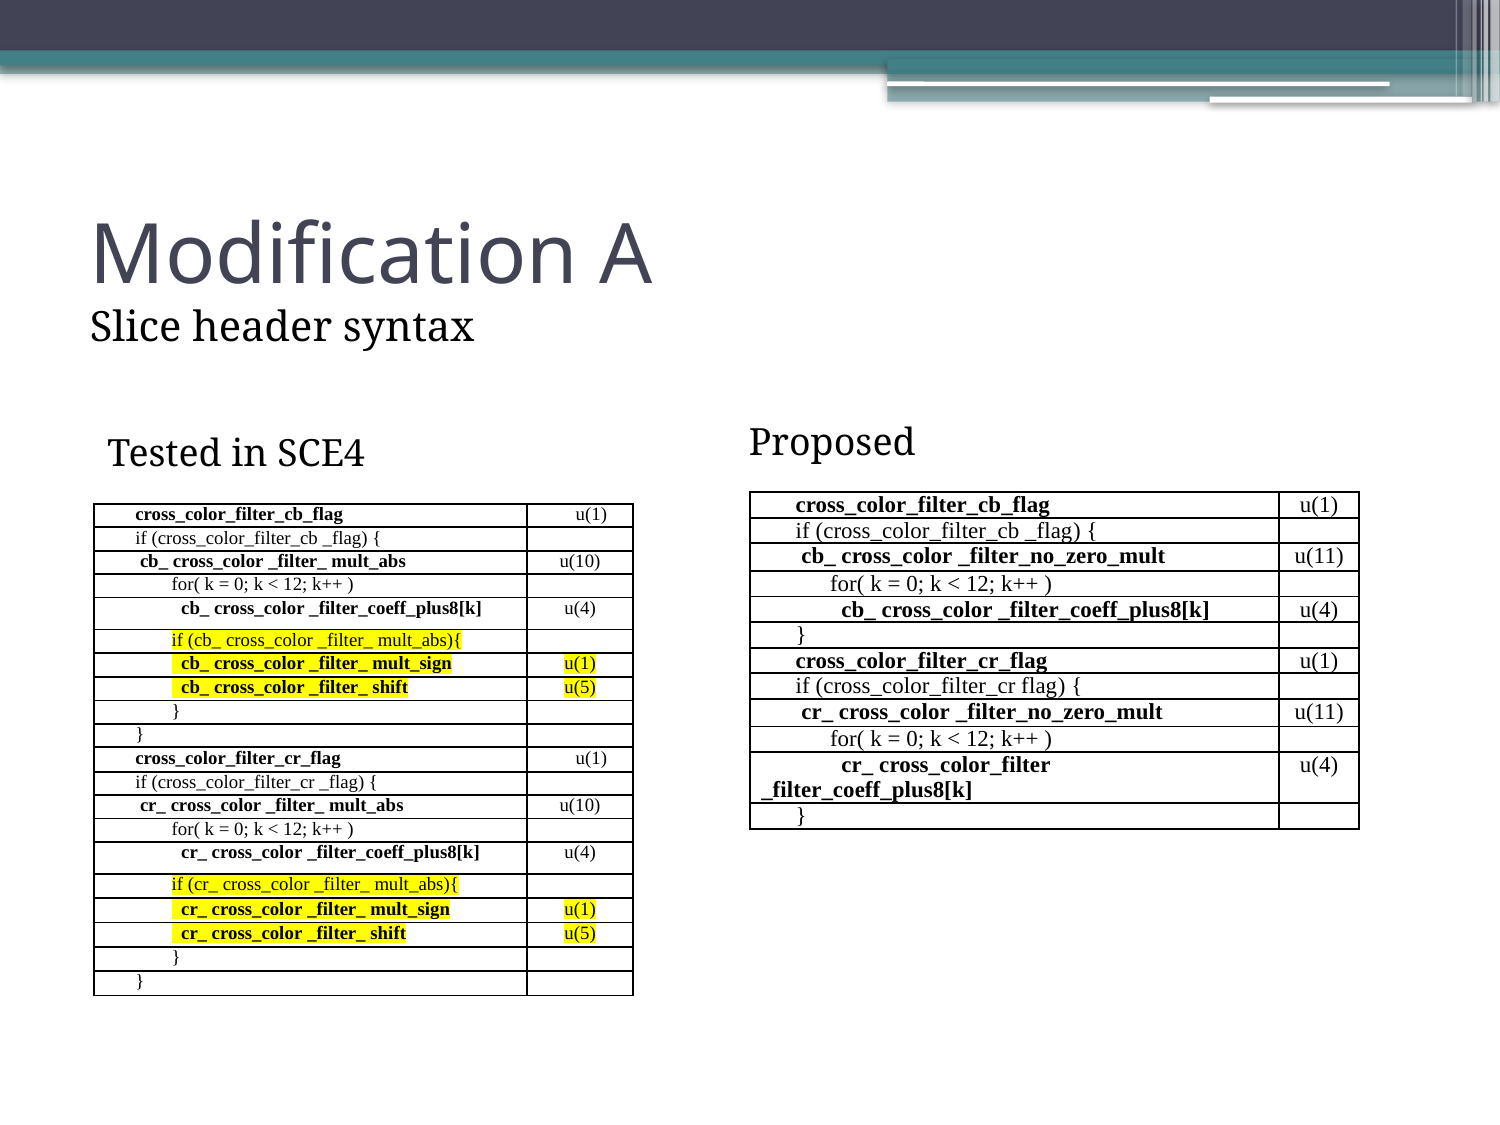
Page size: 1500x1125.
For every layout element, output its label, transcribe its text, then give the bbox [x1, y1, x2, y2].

table_cell } [95, 948, 526, 970]
table_cell cb_ cross_color _filter_ mult_abs [95, 552, 526, 573]
table_cell [1280, 727, 1358, 751]
table_header u(1) [528, 505, 632, 526]
table_cell } [751, 623, 1278, 647]
table_cell [1280, 572, 1358, 596]
table_cell cb_ cross_color _filter_coeff_plus8[k] [95, 598, 526, 629]
table_cell for( k = 0; k < 12; k++ ) [95, 819, 526, 841]
table_cell u(10) [528, 796, 632, 818]
table_cell cr_ cross_color _filter_no_zero_mult [751, 700, 1278, 726]
table_cell cb_ cross_color _filter_ shift [95, 678, 526, 700]
table_cell [1280, 804, 1358, 828]
table_cell if (cross_color_filter_cr _flag) { [95, 773, 526, 794]
table_cell u(5) [528, 923, 632, 946]
table_cell u(1) [528, 899, 632, 922]
table_cell if (cross_color_filter_cb _flag) { [751, 519, 1278, 542]
table_cell cr_ cross_color _filter_ mult_abs [95, 796, 526, 818]
table_cell [1280, 623, 1358, 647]
table_header cross_color_filter_cb_flag [751, 493, 1278, 517]
table_cell cb_ cross_color _filter_no_zero_mult [751, 544, 1278, 570]
table_header u(1) [1280, 493, 1358, 517]
table_cell u(1) [528, 748, 632, 771]
table_cell if (cross_color_filter_cr flag) { [751, 674, 1278, 698]
table_cell [528, 575, 632, 597]
table_cell [528, 948, 632, 970]
table_cell cr_ cross_color_filter _filter_coeff_plus8[k] [751, 753, 1278, 802]
table_cell [528, 875, 632, 897]
table_cell cr_ cross_color _filter_coeff_plus8[k] [95, 843, 526, 873]
table_cell u(10) [528, 552, 632, 573]
table_cell for( k = 0; k < 12; k++ ) [95, 575, 526, 597]
table_cell u(4) [1280, 753, 1358, 802]
table_cell if (cr_ cross_color _filter_ mult_abs){ [95, 875, 526, 897]
text_box Tested in SCE4 [92, 421, 380, 482]
table_cell u(5) [528, 678, 632, 700]
table_cell cb_ cross_color _filter_ mult_sign [95, 654, 526, 676]
table_cell u(4) [528, 598, 632, 629]
table_cell [528, 972, 632, 995]
table_cell if (cb_ cross_color _filter_ mult_abs){ [95, 630, 526, 652]
text_box Proposed [734, 410, 931, 470]
table_cell for( k = 0; k < 12; k++ ) [751, 572, 1278, 596]
table_cell [528, 528, 632, 550]
table_cell if (cross_color_filter_cb _flag) { [95, 528, 526, 550]
table_cell [1280, 674, 1358, 698]
table_cell for( k = 0; k < 12; k++ ) [751, 727, 1278, 751]
table_cell [1280, 519, 1358, 542]
table_cell } [751, 804, 1278, 828]
table_cell cross_color_filter_cr_flag [751, 649, 1278, 672]
table_cell u(4) [1280, 597, 1358, 621]
table_cell [528, 773, 632, 794]
table_cell } [95, 972, 526, 995]
table_cell [528, 630, 632, 652]
table_header cross_color_filter_cb_flag [95, 505, 526, 526]
table_cell [528, 701, 632, 723]
table_cell cb_ cross_color _filter_coeff_plus8[k] [751, 597, 1278, 621]
table_cell } [95, 725, 526, 746]
table_cell u(4) [528, 843, 632, 873]
table_cell u(11) [1280, 700, 1358, 726]
table_cell cr_ cross_color _filter_ shift [95, 923, 526, 946]
table_cell u(1) [1280, 649, 1358, 672]
table_cell [528, 725, 632, 746]
title Modification A Slice header syntax [75, 187, 1425, 363]
table_cell } [95, 701, 526, 723]
table_cell [528, 819, 632, 841]
table_cell u(11) [1280, 544, 1358, 570]
table_cell cross_color_filter_cr_flag [95, 748, 526, 771]
table_cell cr_ cross_color _filter_ mult_sign [95, 899, 526, 922]
table_cell u(1) [528, 654, 632, 676]
